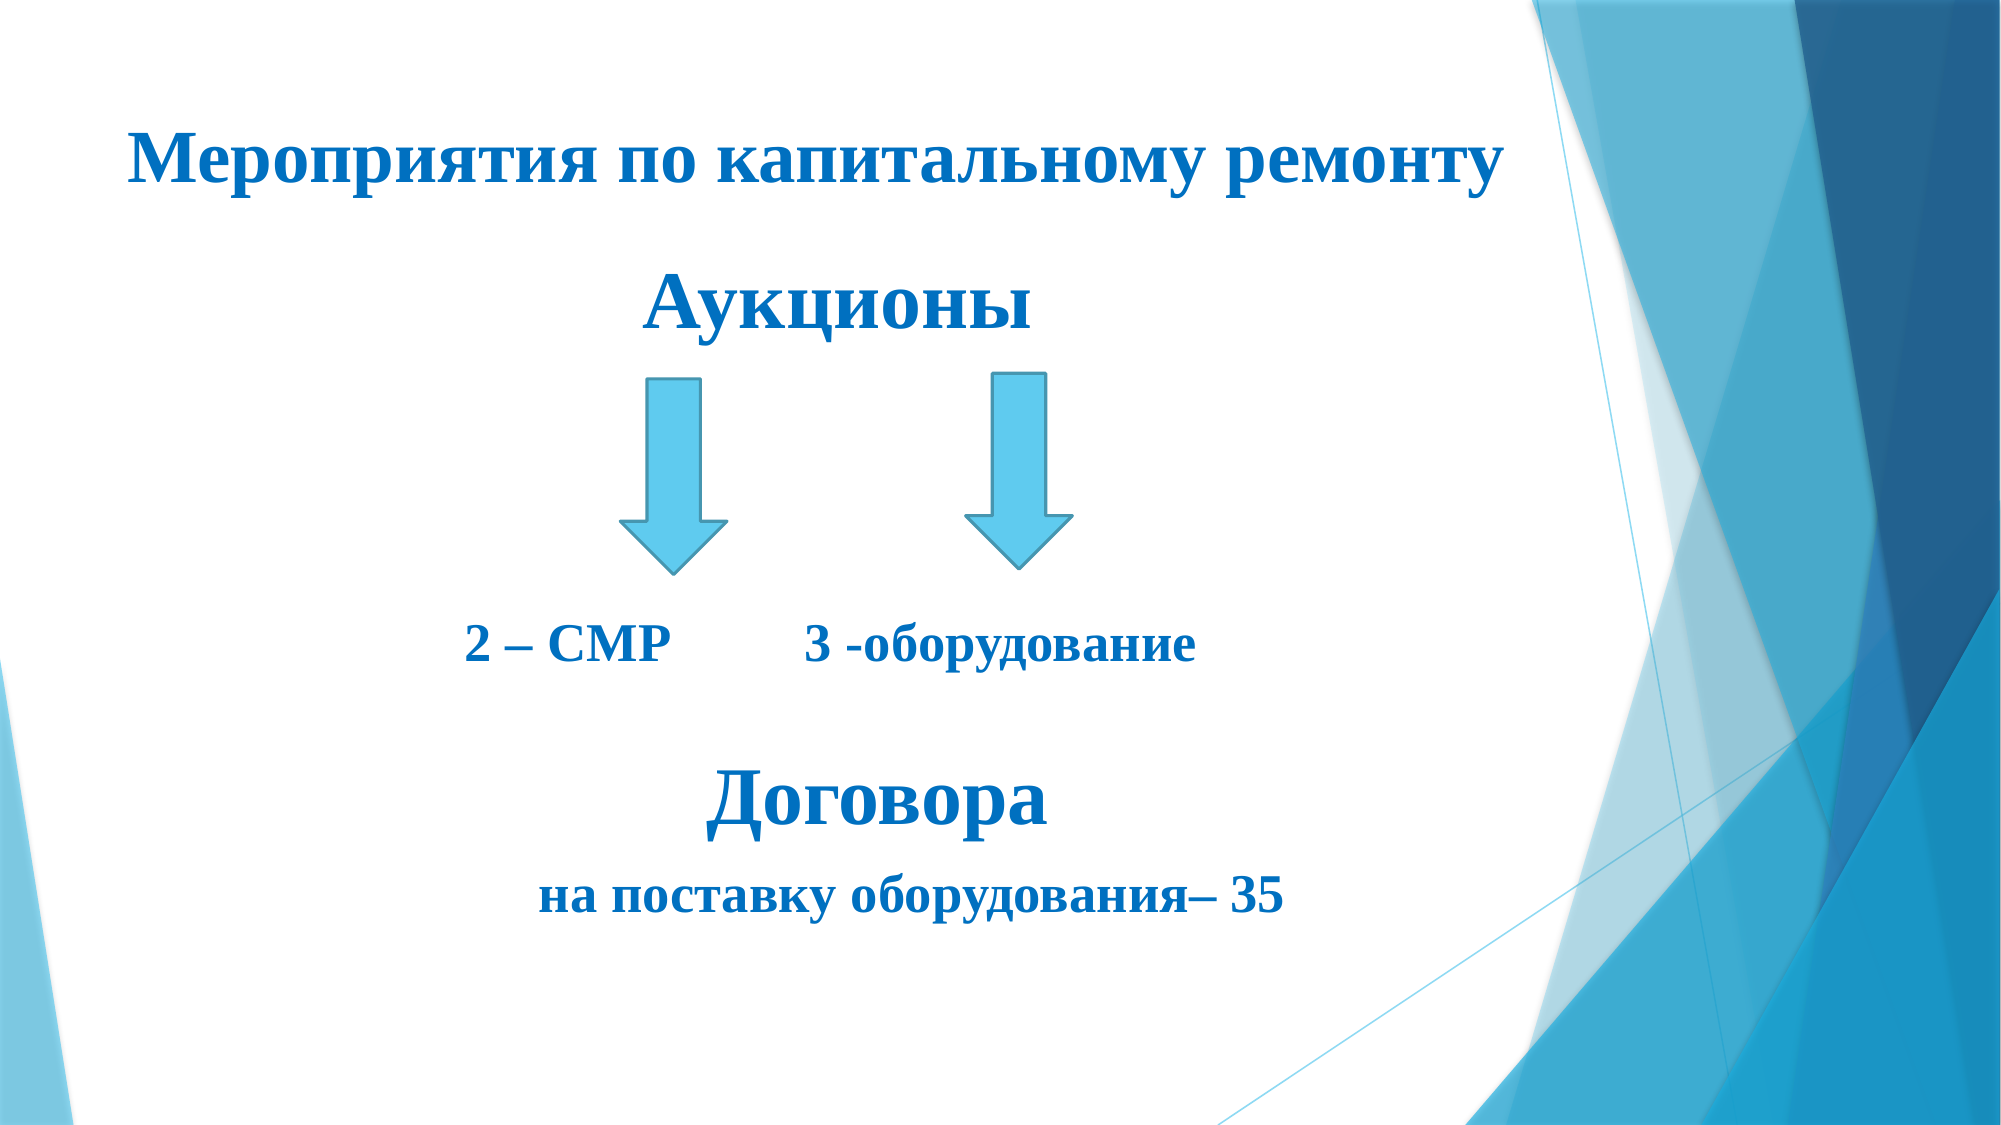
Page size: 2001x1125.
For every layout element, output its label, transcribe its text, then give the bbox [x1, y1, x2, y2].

text_box [964, 371, 1074, 571]
title Мероприятия по капитальному ремонту [111, 99, 1522, 238]
text_box [618, 377, 729, 576]
list Аукционы 2 – СМР 3 -оборудование Договора на поставку оборудования– 35 [111, 238, 1522, 992]
